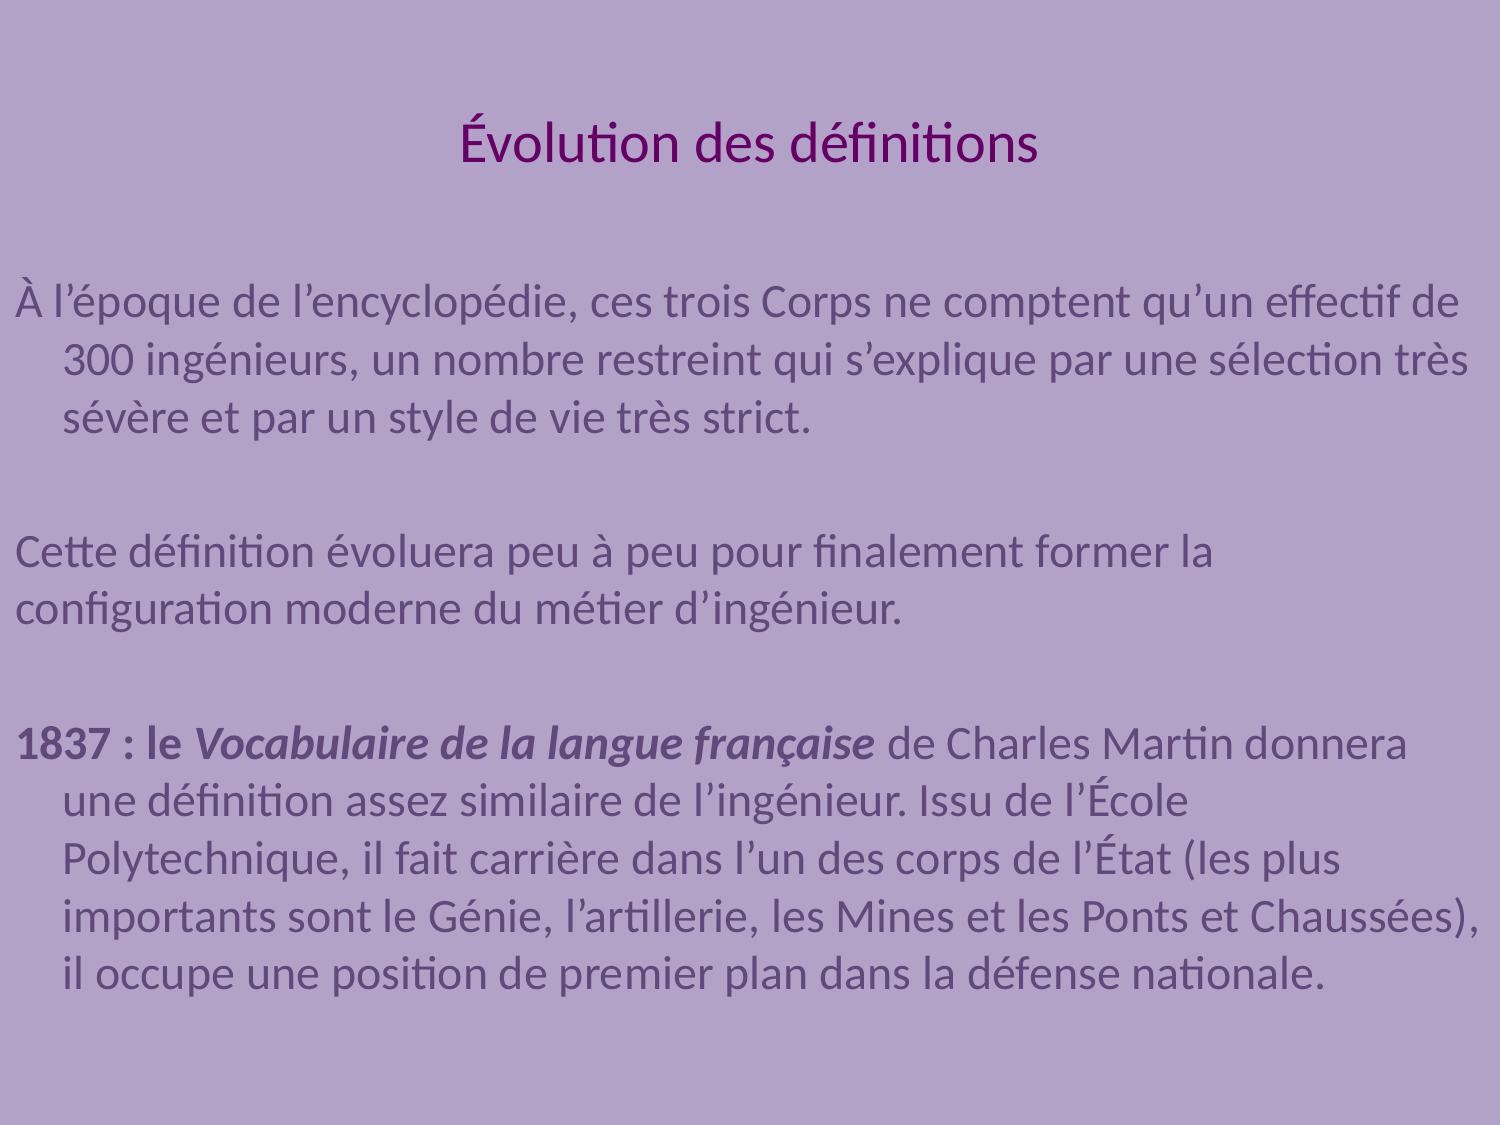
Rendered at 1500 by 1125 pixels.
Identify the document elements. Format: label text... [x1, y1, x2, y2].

list À l’époque de l’encyclopédie, ces trois Corps ne comptent qu’un effectif de 300 ingénieurs, un nombre restreint qui s’explique par une sélection très sévère et par un style de vie très strict. Cette définition évoluera peu à peu pour finalement former la configuration moderne du métier d’ingénieur. 1837 : le Vocabulaire de la langue française de Charles Martin donnera une définition assez similaire de l’ingénieur. Issu de l’École Polytechnique, il fait carrière dans l’un des corps de l’État (les plus importants sont le Génie, l’artillerie, les Mines et les Ponts et Chaussées), il occupe une position de premier plan dans la défense nationale. [0, 262, 1500, 1125]
title Évolution des définitions [75, 45, 1425, 233]
